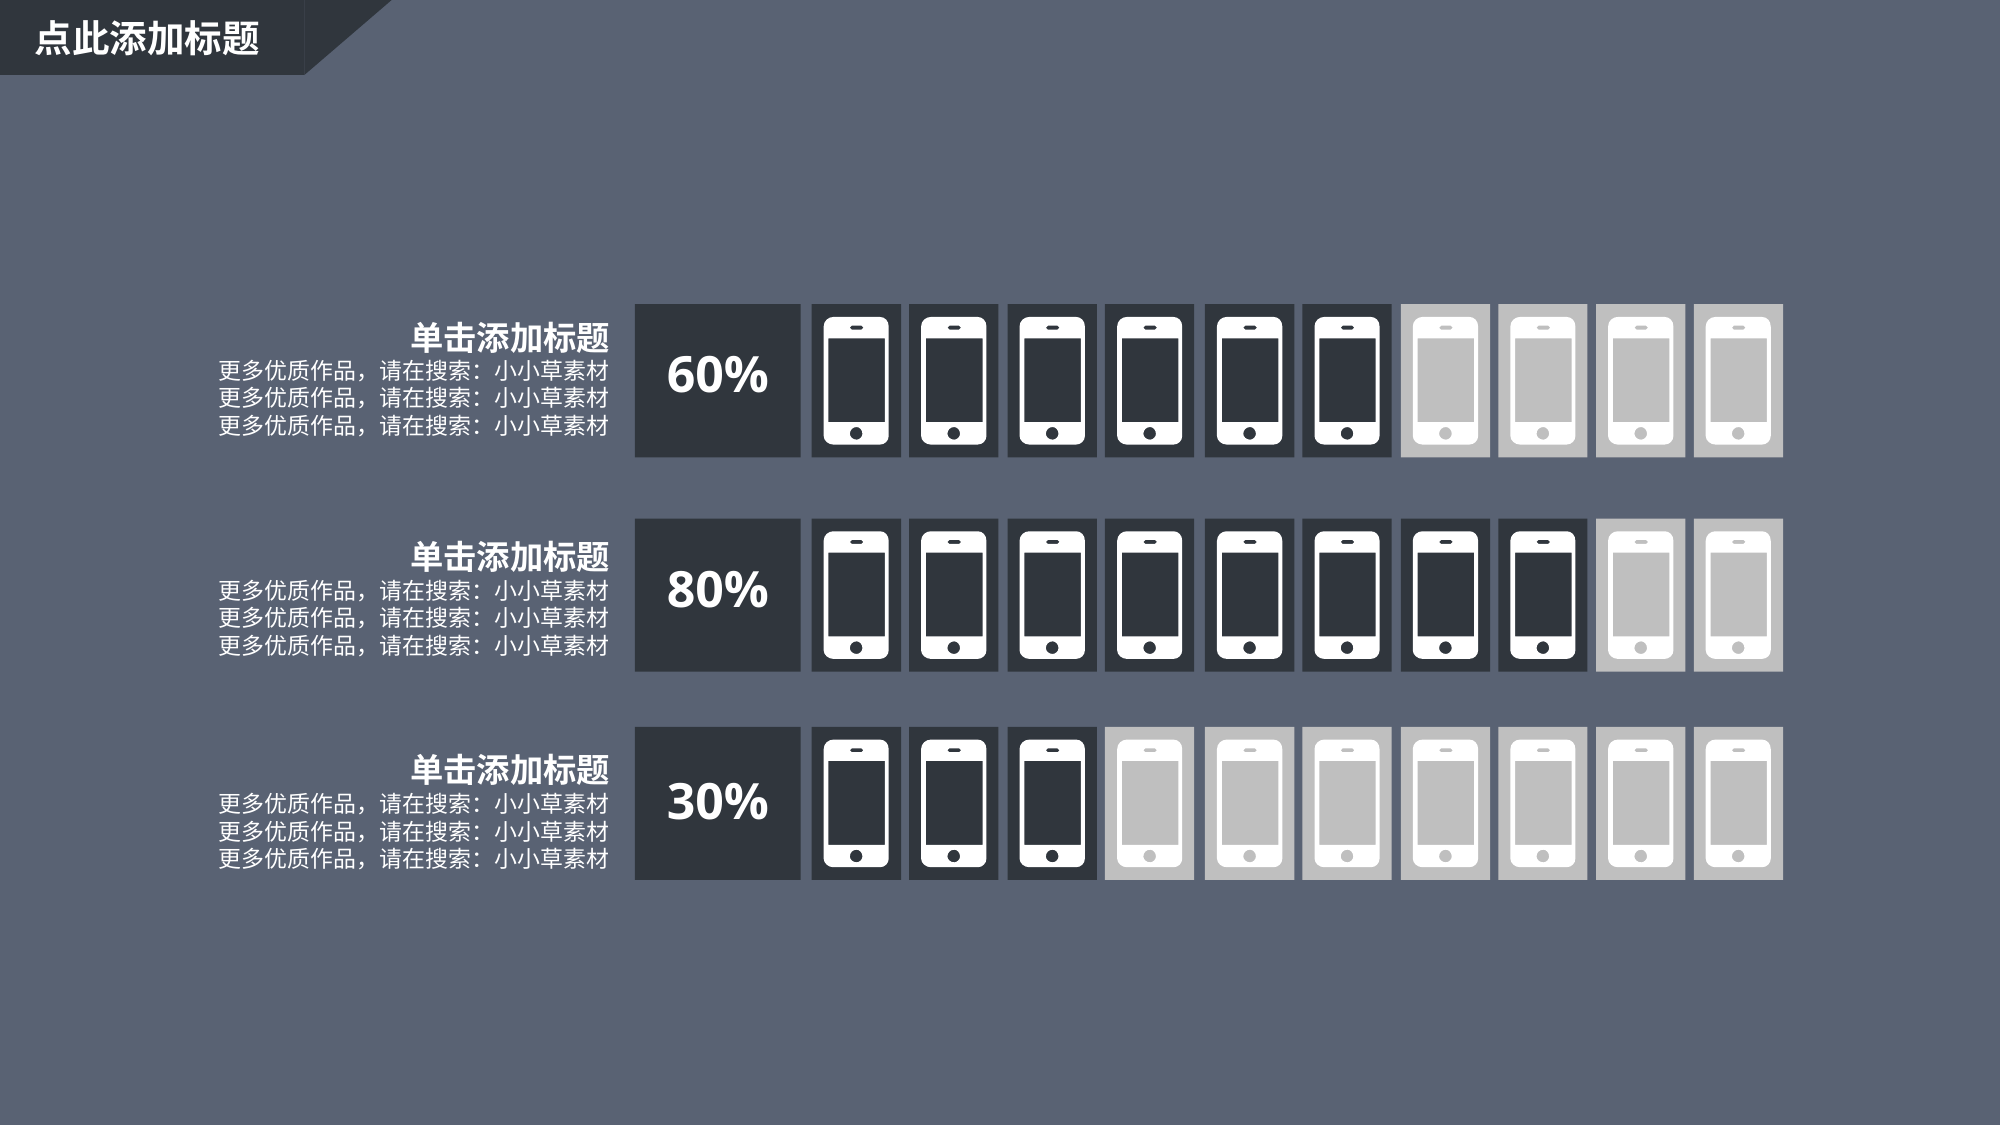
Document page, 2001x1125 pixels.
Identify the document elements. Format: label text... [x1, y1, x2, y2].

text_box 30% [634, 765, 801, 834]
text_box [823, 531, 889, 659]
text_box [909, 518, 999, 672]
text_box [1019, 316, 1085, 445]
text_box [1007, 726, 1097, 880]
text_box [1412, 531, 1479, 659]
text_box [1498, 518, 1588, 672]
text_box [1302, 726, 1392, 880]
text_box [1400, 304, 1491, 458]
text_box [811, 726, 902, 880]
text_box [1314, 316, 1380, 445]
text_box [1412, 316, 1479, 445]
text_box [0, 0, 392, 76]
text_box [1608, 316, 1674, 445]
text_box 80% [634, 553, 801, 621]
text_box [909, 304, 999, 458]
text_box [1314, 739, 1380, 868]
text_box [634, 726, 801, 765]
text_box [1400, 518, 1491, 672]
text_box [1705, 531, 1771, 659]
text_box [1204, 726, 1295, 880]
text_box [811, 304, 902, 458]
text_box 单击添加标题 更多优质作品，请在搜索：小小草素材 更多优质作品，请在搜索：小小草素材 更多优质作品，请在搜索：小小草素材 [89, 706, 618, 876]
text_box [1117, 739, 1183, 868]
text_box [823, 739, 889, 868]
text_box [1204, 304, 1295, 458]
text_box [1510, 531, 1576, 659]
text_box [1510, 739, 1576, 868]
text_box [909, 726, 999, 880]
text_box 60% [634, 338, 801, 407]
text_box [1693, 518, 1784, 672]
text_box [1007, 518, 1097, 672]
text_box [1608, 531, 1674, 659]
text_box [1302, 518, 1392, 672]
text_box [1117, 316, 1183, 445]
text_box [634, 834, 801, 880]
text_box [1104, 726, 1195, 880]
text_box [1705, 316, 1771, 445]
text_box [634, 621, 801, 672]
text_box [1007, 304, 1097, 458]
text_box [1400, 726, 1491, 880]
text_box [921, 316, 987, 445]
text_box [1608, 739, 1674, 868]
text_box [1117, 531, 1183, 659]
text_box [823, 316, 889, 445]
text_box [634, 518, 801, 553]
text_box [921, 739, 987, 868]
text_box [1019, 739, 1085, 868]
text_box [921, 531, 987, 659]
text_box [1104, 304, 1195, 458]
text_box [1596, 518, 1686, 672]
text_box [1693, 304, 1784, 458]
text_box [1216, 739, 1283, 868]
text_box [634, 407, 801, 458]
text_box 单击添加标题 更多优质作品，请在搜索：小小草素材 更多优质作品，请在搜索：小小草素材 更多优质作品，请在搜索：小小草素材 [89, 492, 618, 663]
text_box [1498, 304, 1588, 458]
text_box 单击添加标题 更多优质作品，请在搜索：小小草素材 更多优质作品，请在搜索：小小草素材 更多优质作品，请在搜索：小小草素材 [89, 272, 618, 443]
text_box [1596, 726, 1686, 880]
text_box [1596, 304, 1686, 458]
text_box [1314, 531, 1380, 659]
text_box [1693, 726, 1784, 880]
text_box [1216, 531, 1283, 659]
text_box [1216, 316, 1283, 445]
text_box [1498, 726, 1588, 880]
text_box [1302, 304, 1392, 458]
text_box [1705, 739, 1771, 868]
text_box [1019, 531, 1085, 659]
text_box [634, 304, 801, 338]
text_box [1412, 739, 1479, 868]
text_box [811, 518, 902, 672]
text_box [1510, 316, 1576, 445]
text_box [1204, 518, 1295, 672]
text_box [1104, 518, 1195, 672]
